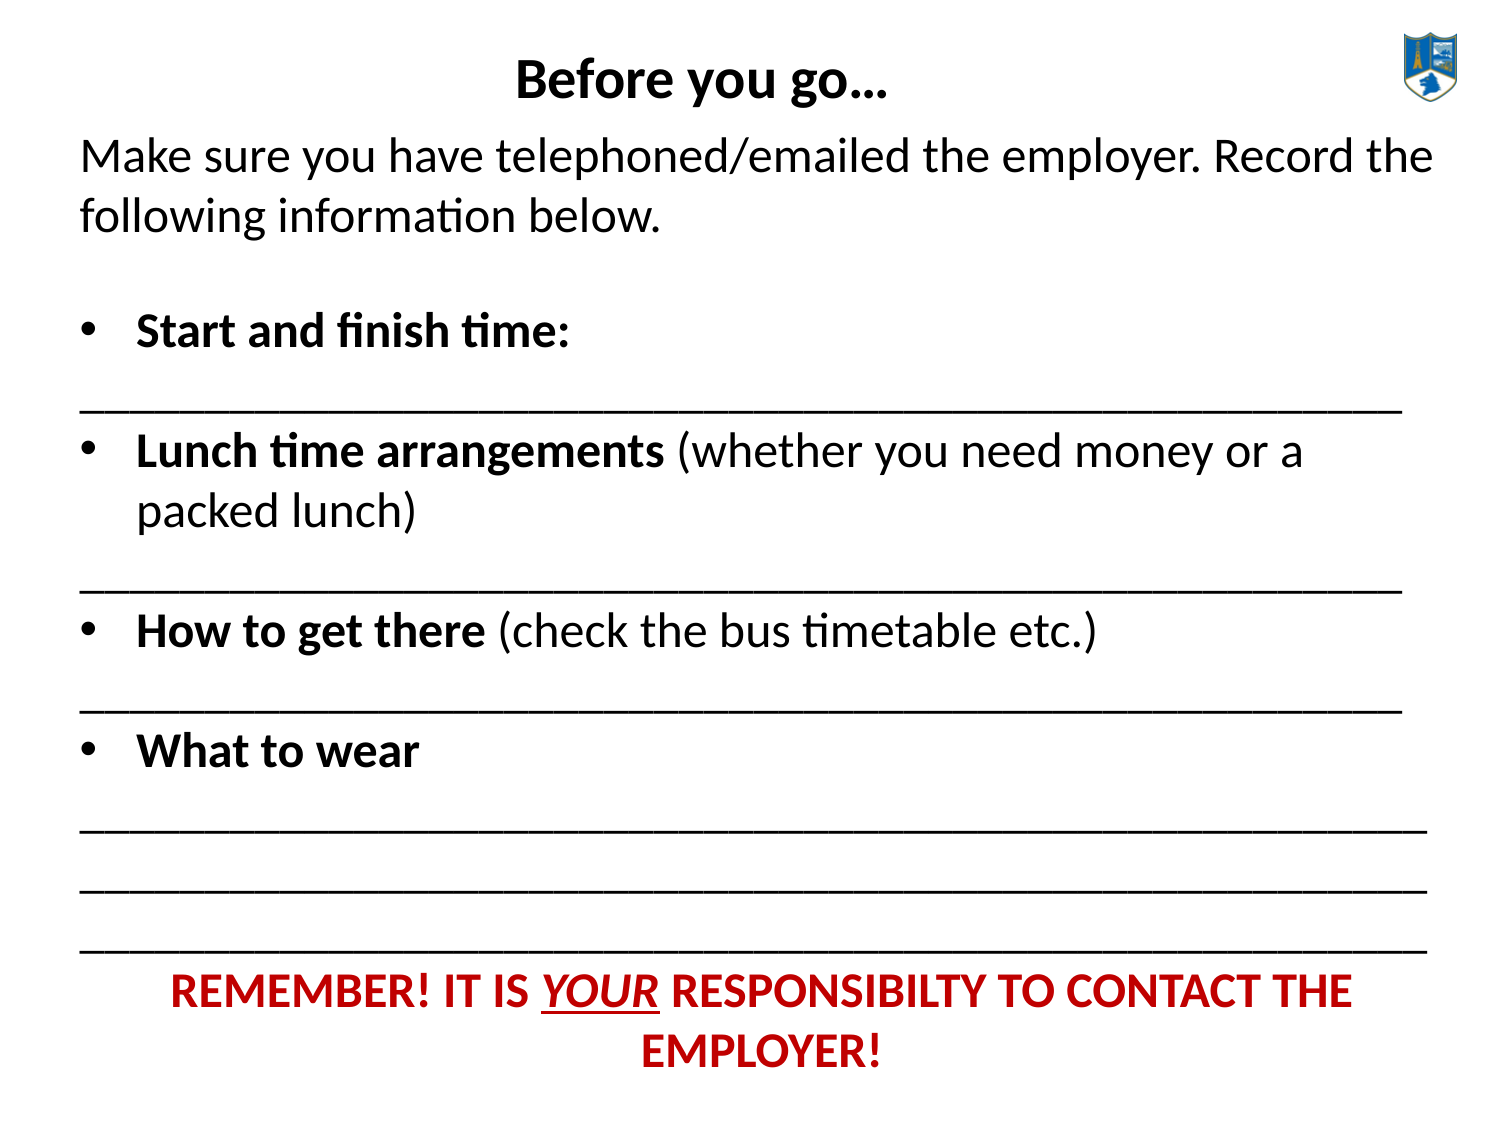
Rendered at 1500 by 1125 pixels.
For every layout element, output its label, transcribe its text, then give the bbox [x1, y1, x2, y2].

text_box Before you go… [112, 32, 1294, 115]
text_box Make sure you have telephoned/emailed the employer. Record the following information below. Start and finish time: _____________________________________________________ Lunch time arrangements (whether you need money or a packed lunch) _____________________________________________________ How to get there (check the bus timetable etc.) _____________________________________________________ What to wear __________________________________________________________________________________________________________________________________________________________________ REMEMBER! IT IS YOUR RESPONSIBILTY TO CONTACT THE EMPLOYER! [64, 115, 1459, 1106]
picture [1404, 32, 1457, 102]
